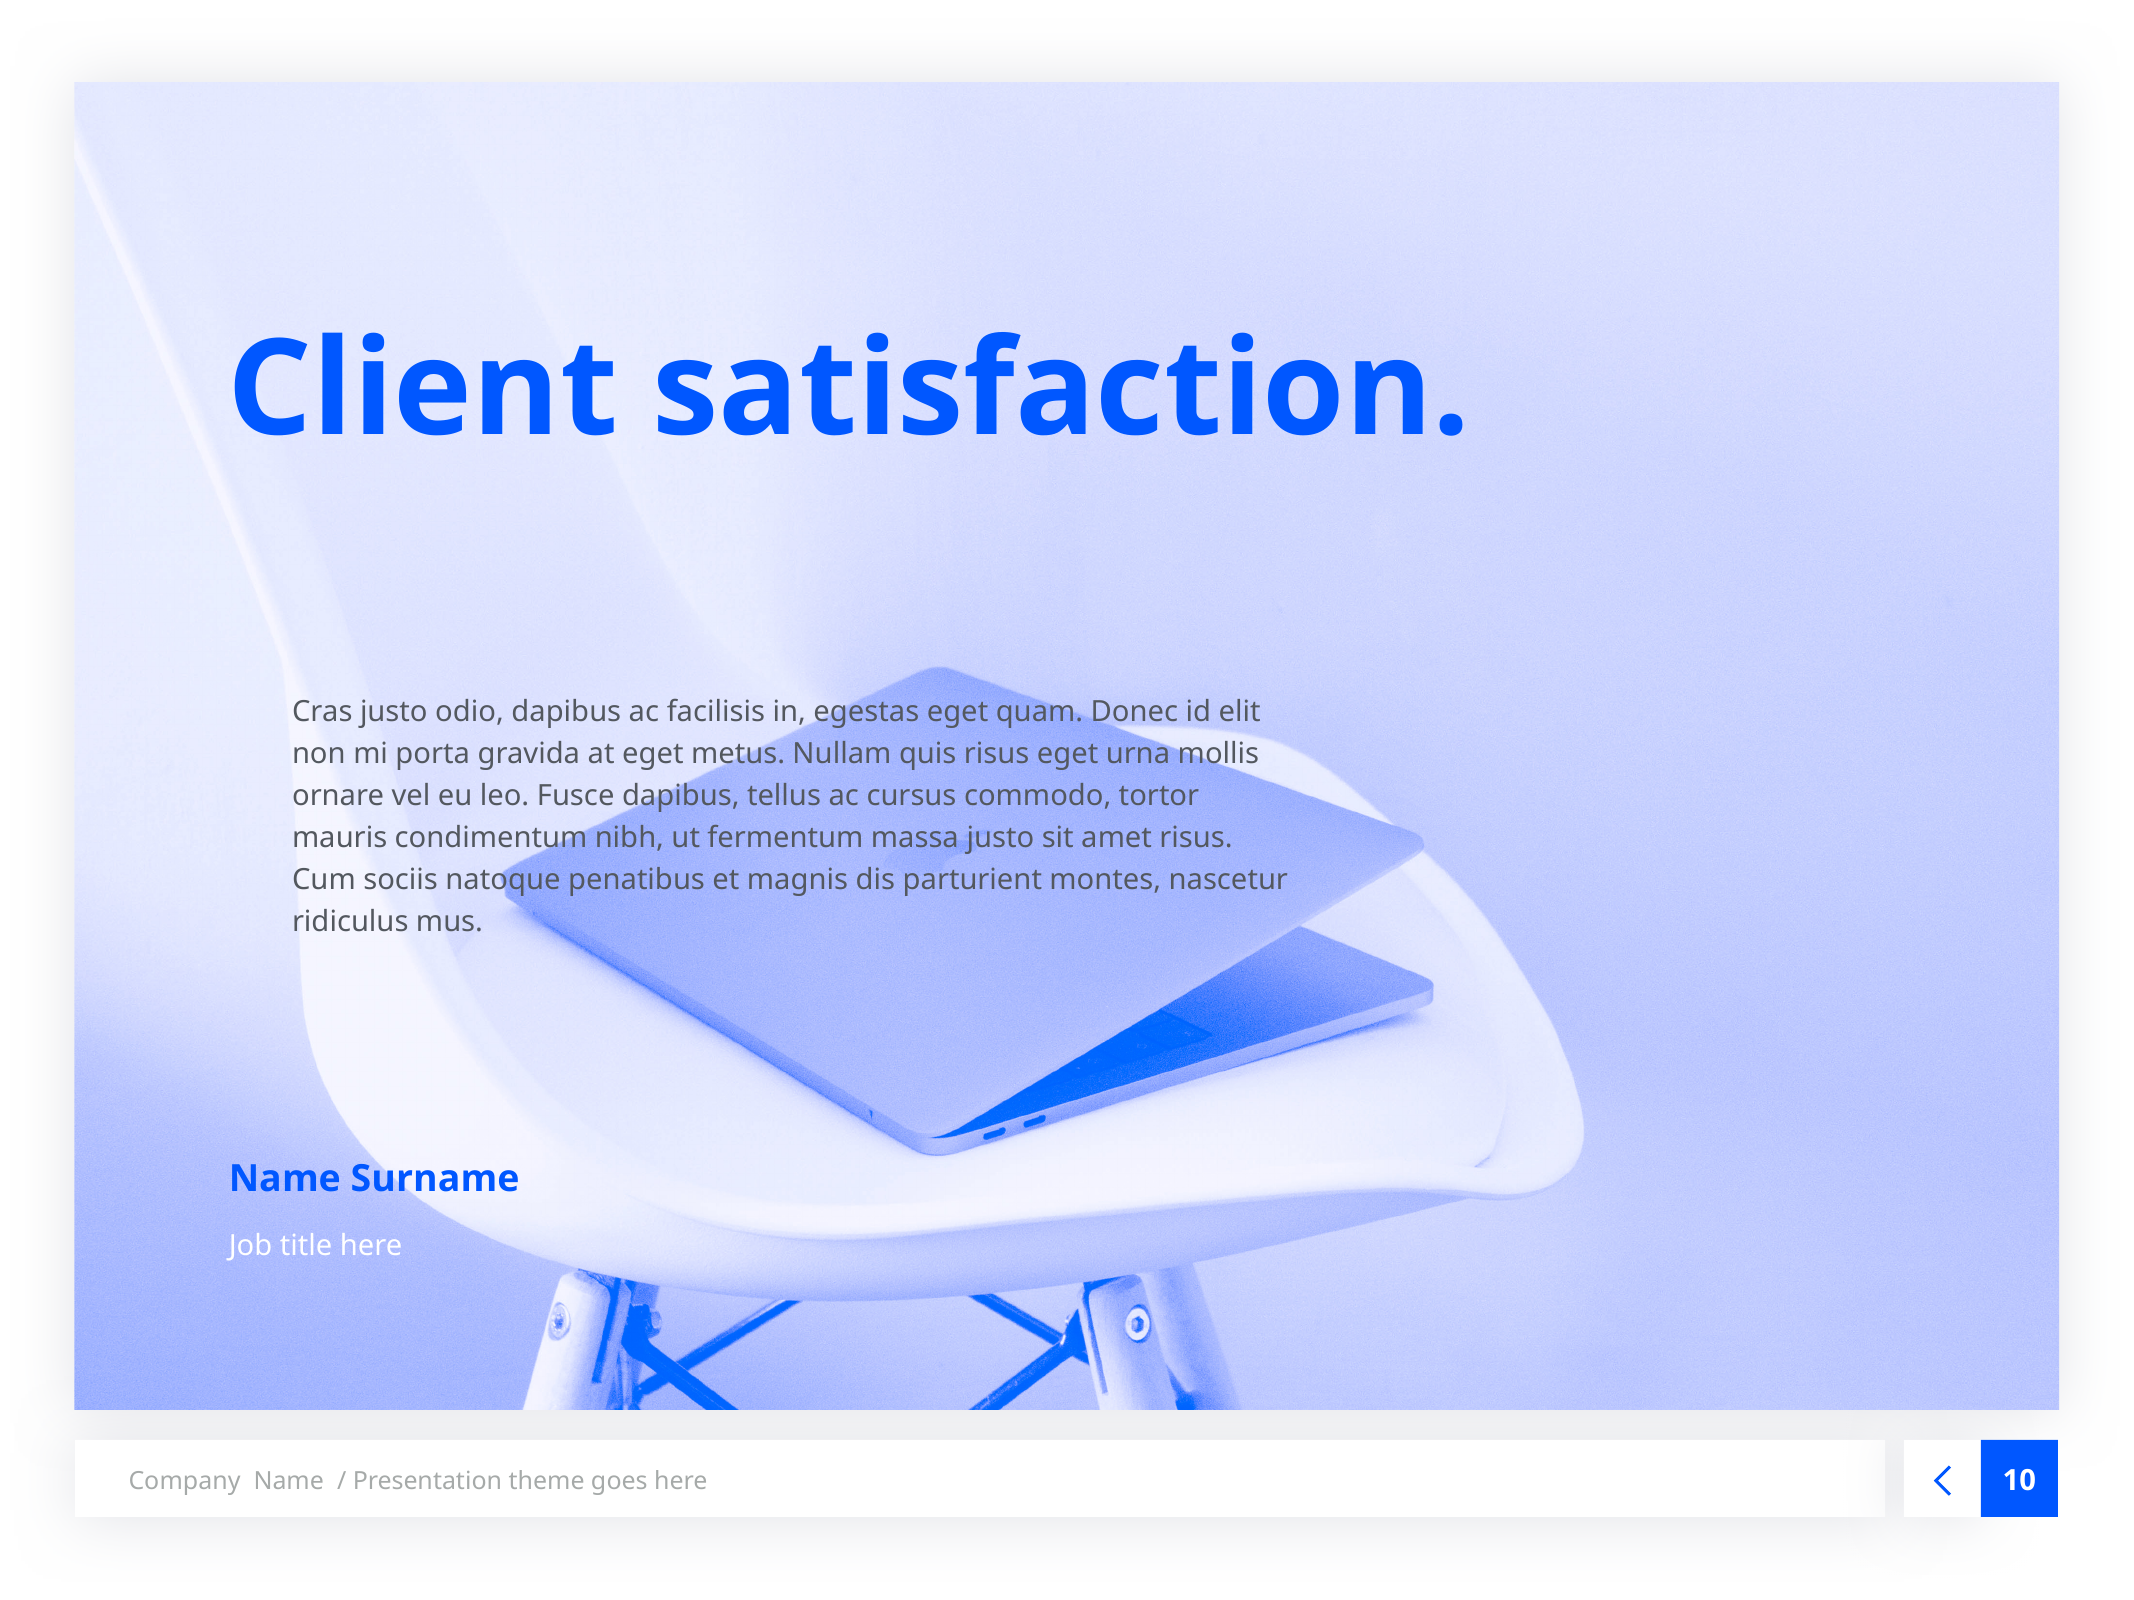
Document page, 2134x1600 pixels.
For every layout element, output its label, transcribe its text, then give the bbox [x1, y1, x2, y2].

slide_number 10 [1999, 1460, 2040, 1501]
list Company Name / Presentation theme goes here [127, 1462, 1846, 1497]
picture [74, 82, 2060, 1410]
